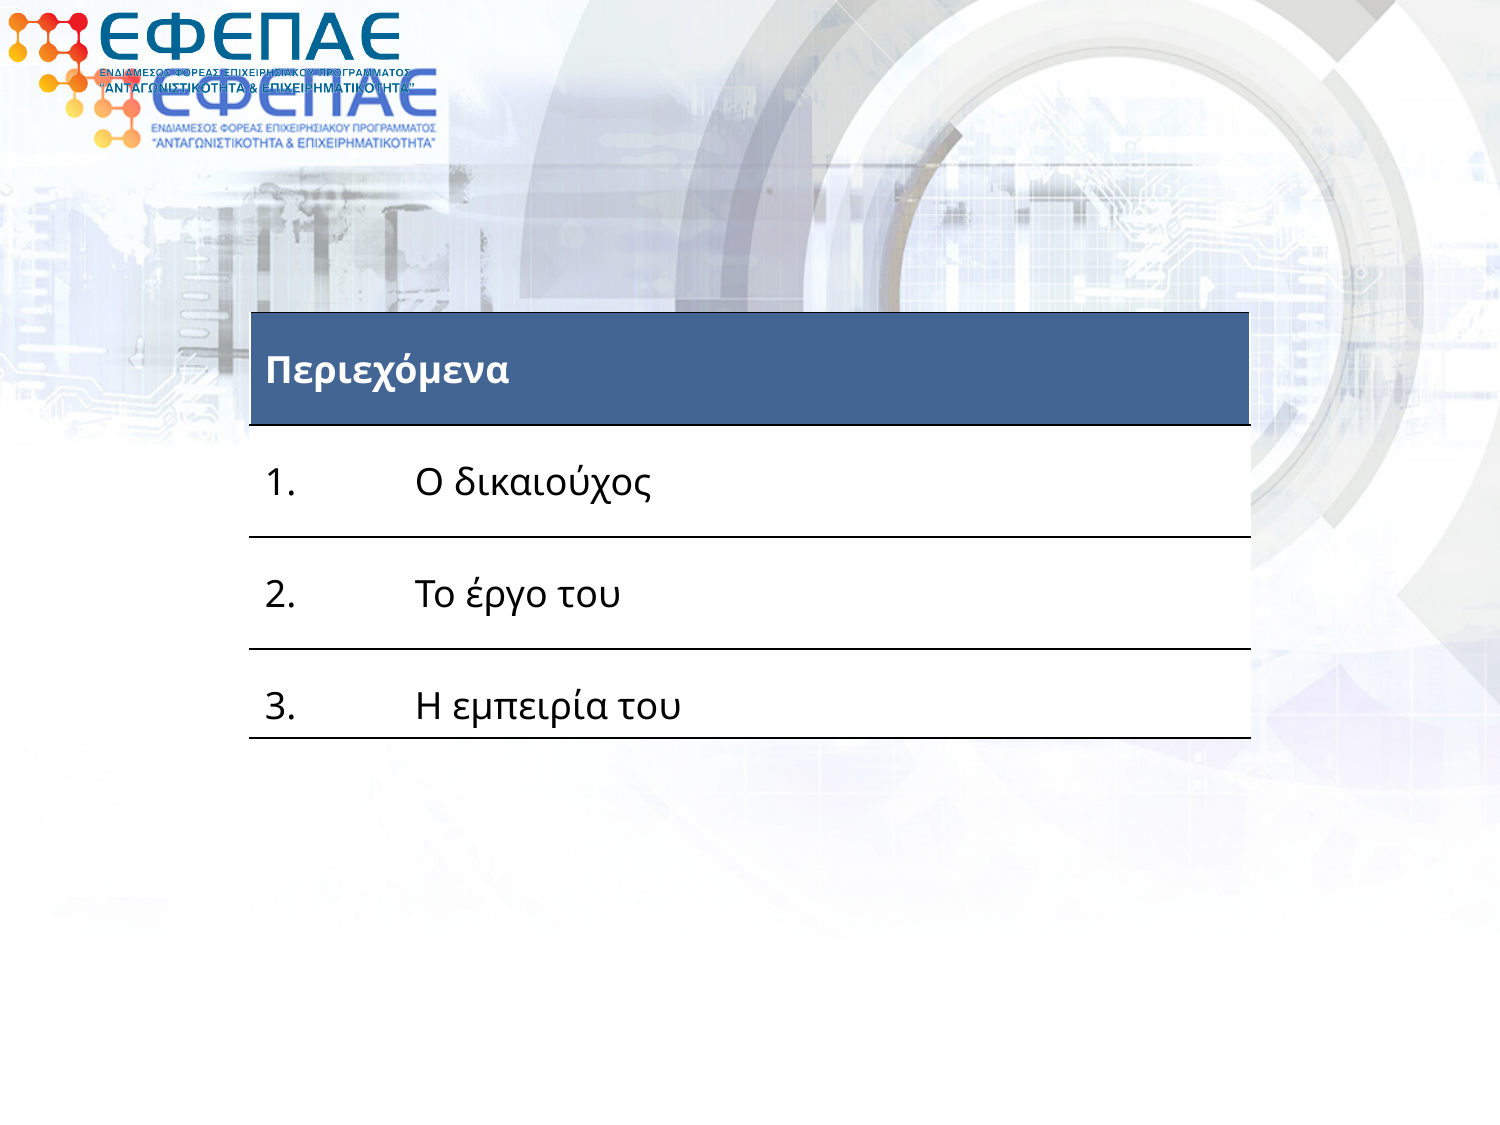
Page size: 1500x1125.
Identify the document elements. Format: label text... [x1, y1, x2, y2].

table_cell 3. Η εμπειρία του [251, 650, 1249, 737]
picture [0, 0, 423, 106]
table_header Περιεχόμενα [251, 313, 1249, 424]
table_cell 2. Το έργο του [251, 538, 1249, 648]
table_cell 1. O δικαιούχος [251, 426, 1249, 536]
table_header 1. Ο δικαιούχος [0, 0, 1500, 1125]
